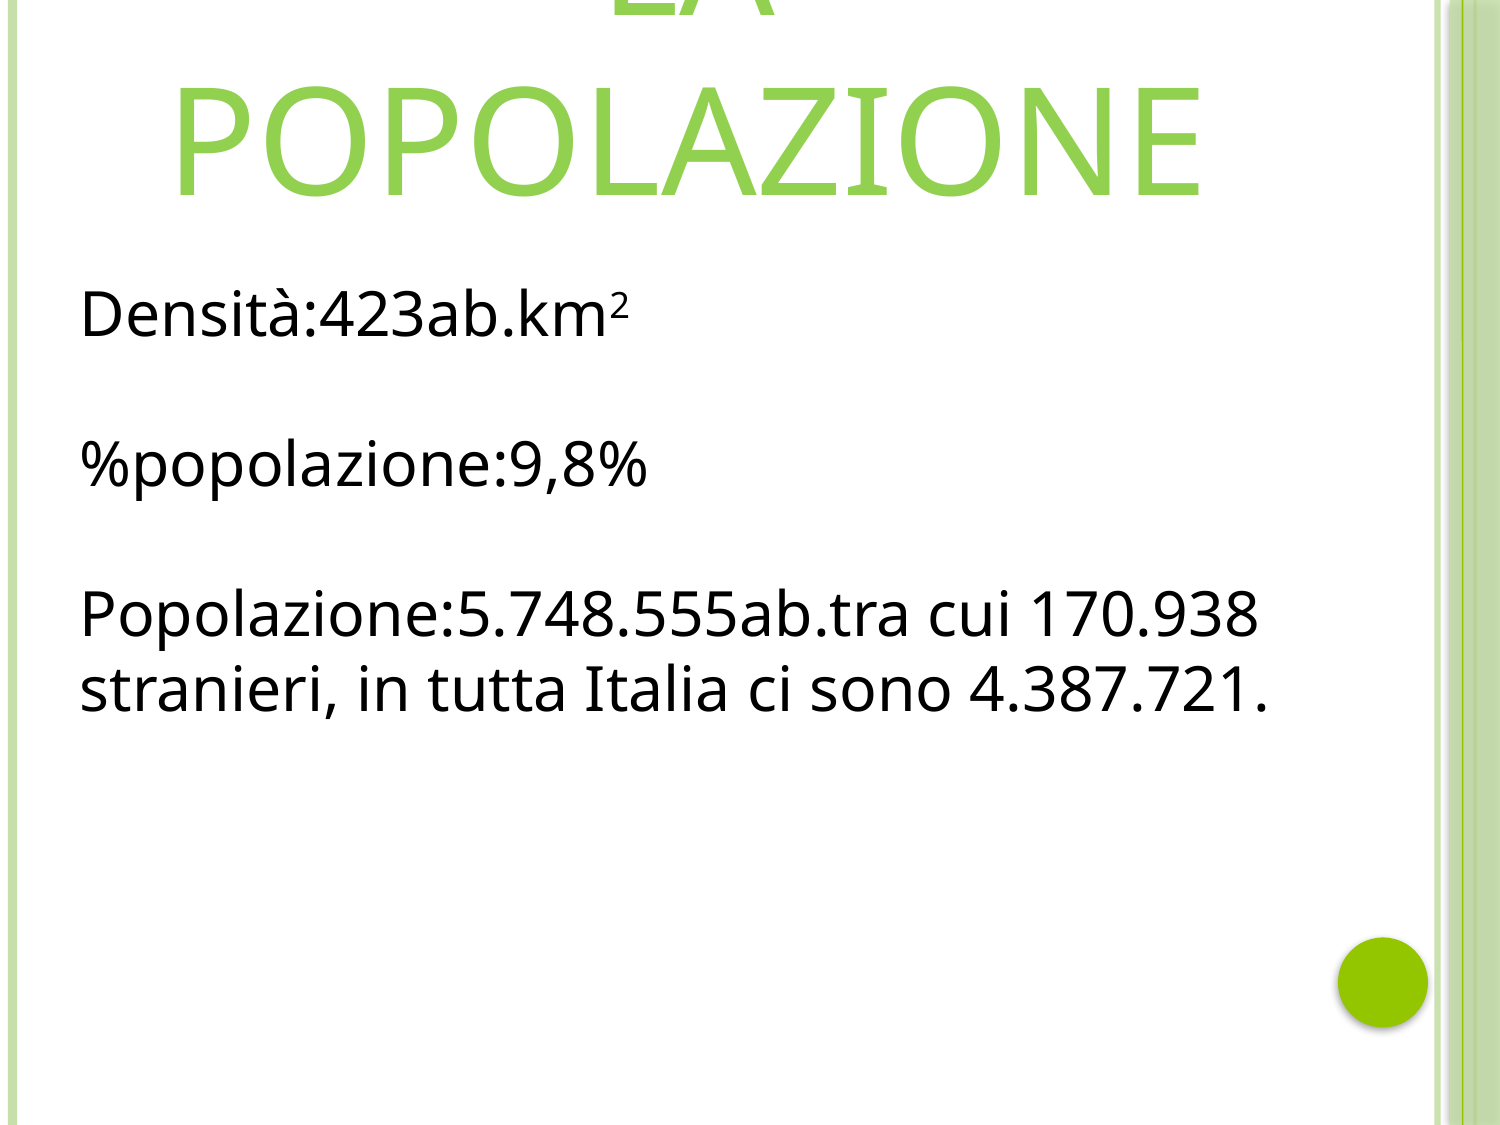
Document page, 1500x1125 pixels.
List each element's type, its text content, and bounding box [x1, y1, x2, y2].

text_box Densità:423ab.km2 %popolazione:9,8% Popolazione:5.748.555ab.tra cui 170.938 stranieri, in tutta Italia ci sono 4.387.721. [64, 267, 1376, 882]
title La popolazione [75, 45, 1300, 233]
